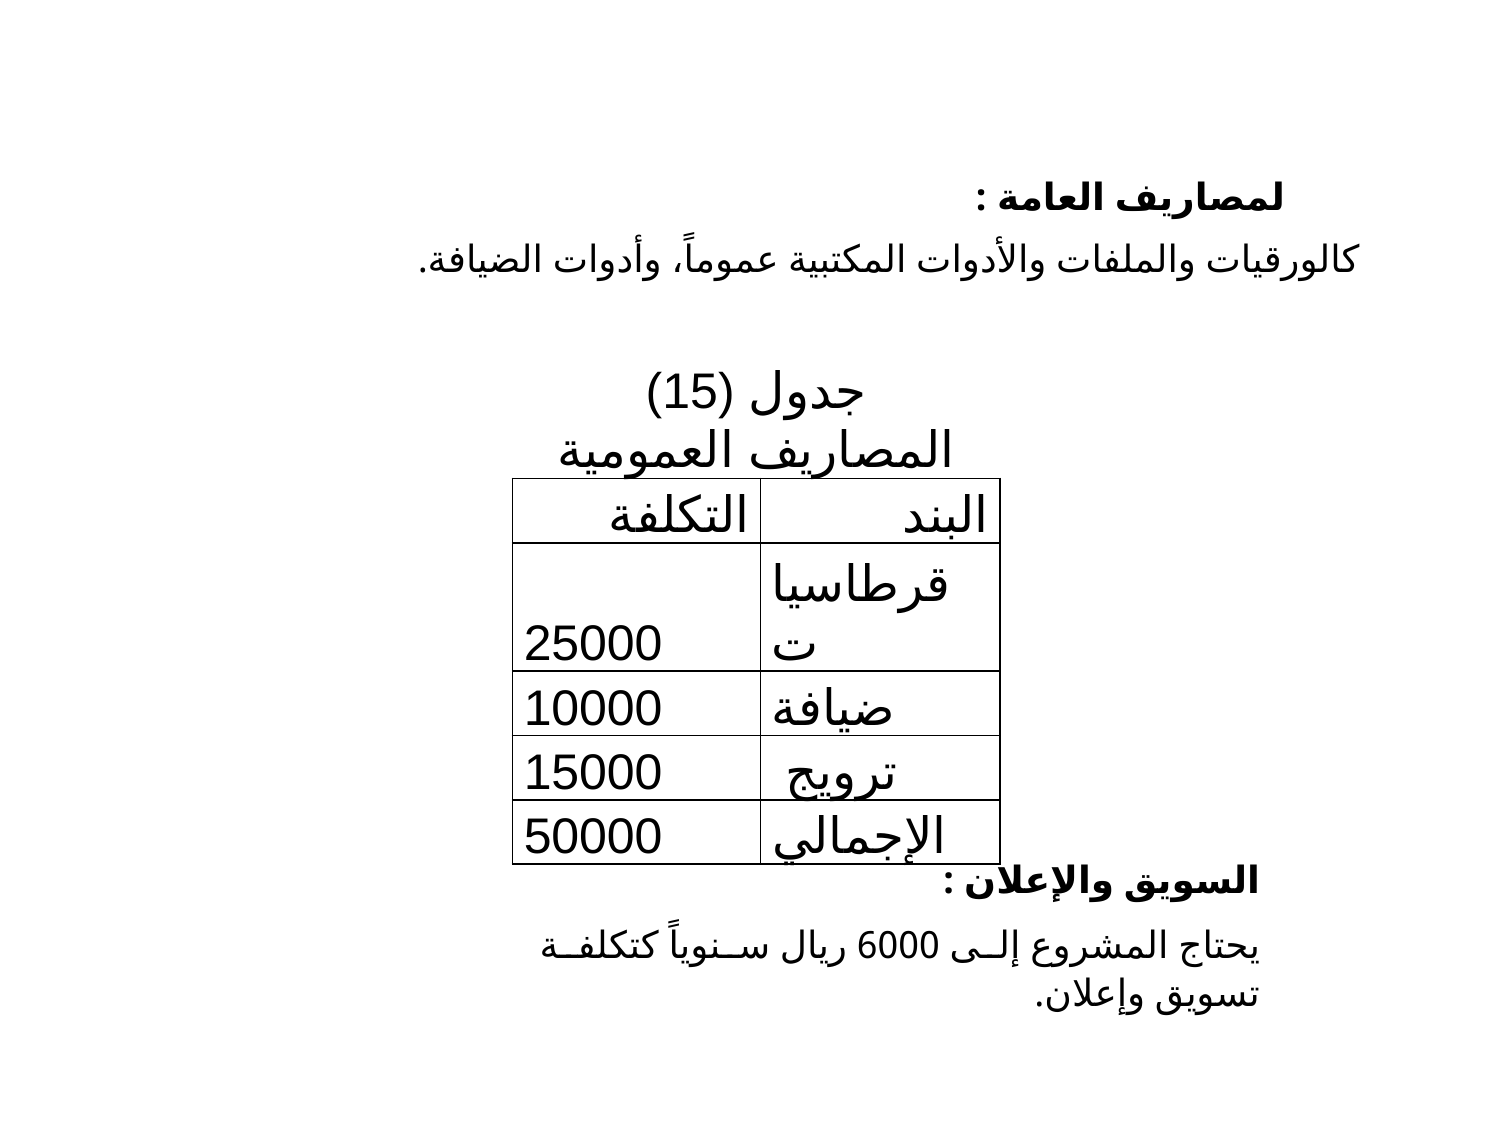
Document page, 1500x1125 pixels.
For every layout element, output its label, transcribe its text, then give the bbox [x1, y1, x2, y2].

table_cell 15000 [513, 736, 760, 799]
table_cell 10000 [513, 672, 760, 735]
text_box لمصاريف العامة : كالورقيات والملفات والأدوات المكتبية عموماً، وأدوات الضيافة. [200, 162, 1375, 288]
table_cell 25000 [513, 544, 760, 670]
table_cell قرطاسيات [761, 544, 999, 670]
table_cell ضيافة [761, 672, 999, 735]
table_cell ترويج [761, 736, 999, 780]
table_cell البند [761, 479, 999, 542]
table_cell 50000 [513, 801, 524, 863]
table_header جدول (15) المصاريف العمومية [512, 350, 1000, 478]
text_box السويق والإعلان : يحتاج المشروع إلى 6000 ريال سنوياً كتكلفة تسويق وإعلان. [524, 780, 1275, 1022]
table_cell التكلفة [513, 479, 760, 542]
